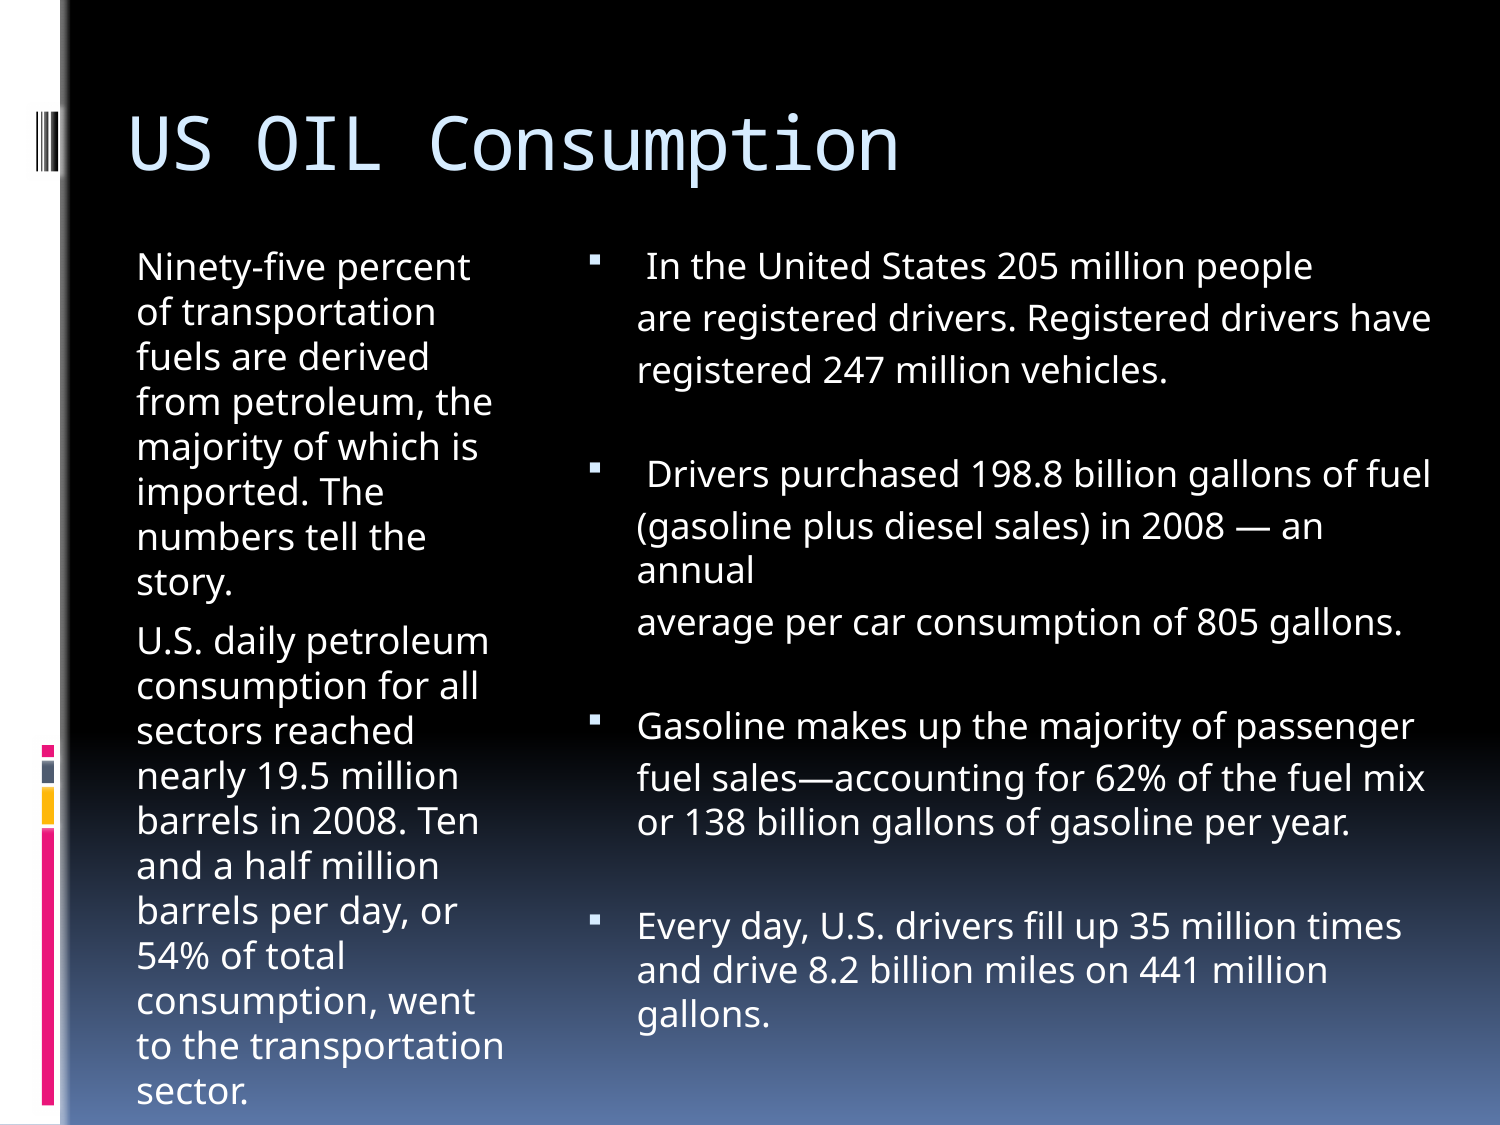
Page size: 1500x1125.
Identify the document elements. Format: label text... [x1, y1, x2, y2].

title US OIL Consumption [112, 44, 1463, 236]
list Ninety-five percent of transportation fuels are derived from petroleum, the majority of which is imported. The numbers tell the story. U.S. daily petroleum consumption for all sectors reached nearly 19.5 million barrels in 2008. Ten and a half million barrels per day, or 54% of total consumption, went to the transportation sector. [112, 235, 525, 1125]
list In the United States 205 million people are registered drivers. Registered drivers have registered 247 million vehicles. Drivers purchased 198.8 billion gallons of fuel (gasoline plus diesel sales) in 2008 — an annual average per car consumption of 805 gallons. Gasoline makes up the majority of passenger fuel sales—accounting for 62% of the fuel mix or 138 billion gallons of gasoline per year. Every day, U.S. drivers fill up 35 million times and drive 8.2 billion miles on 441 million gallons. [562, 235, 1463, 1050]
